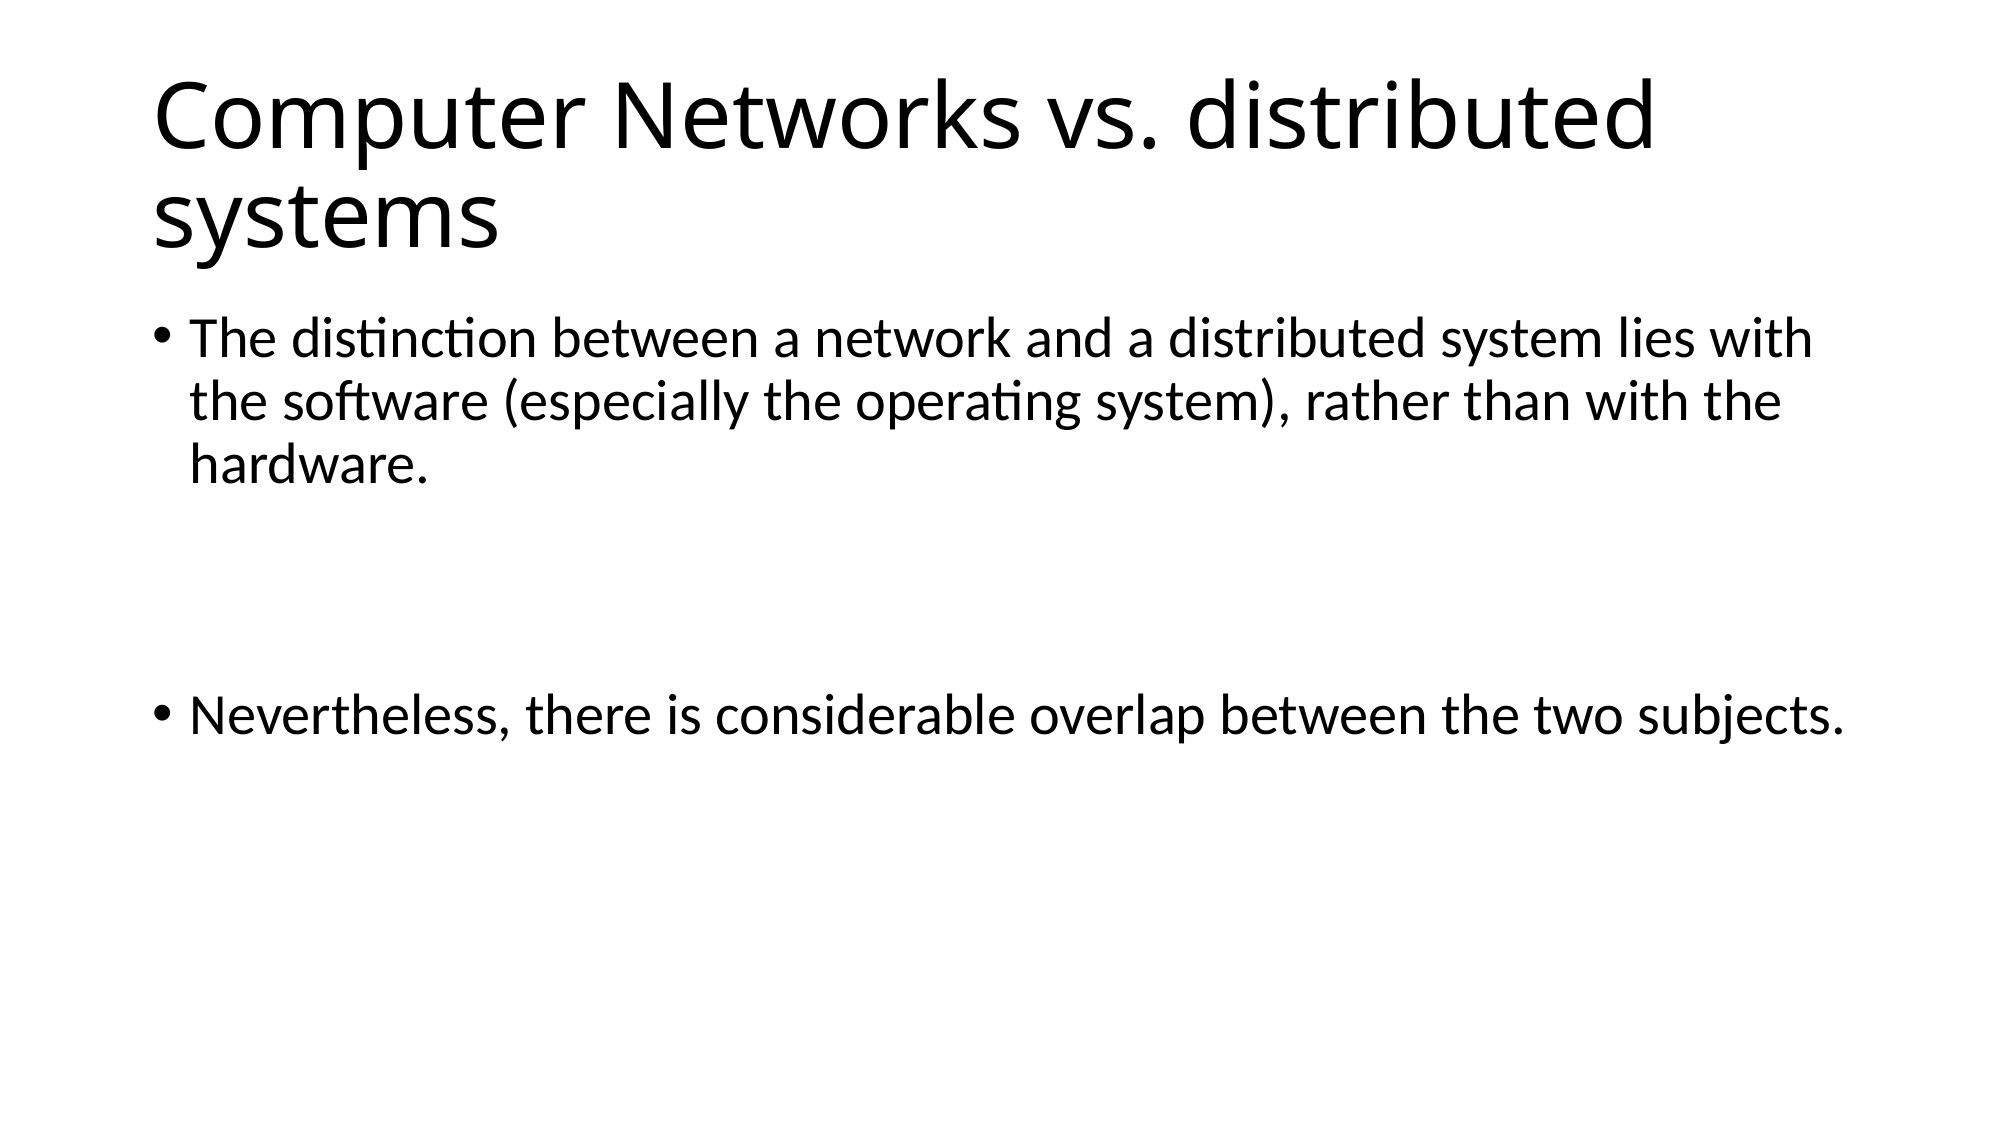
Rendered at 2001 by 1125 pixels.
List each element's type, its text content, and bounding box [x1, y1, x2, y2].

list The distinction between a network and a distributed system lies with the software (especially the operating system), rather than with the hardware. Nevertheless, there is considerable overlap between the two subjects. [137, 299, 1863, 1014]
title Computer Networks vs. distributed systems [137, 59, 1863, 278]
